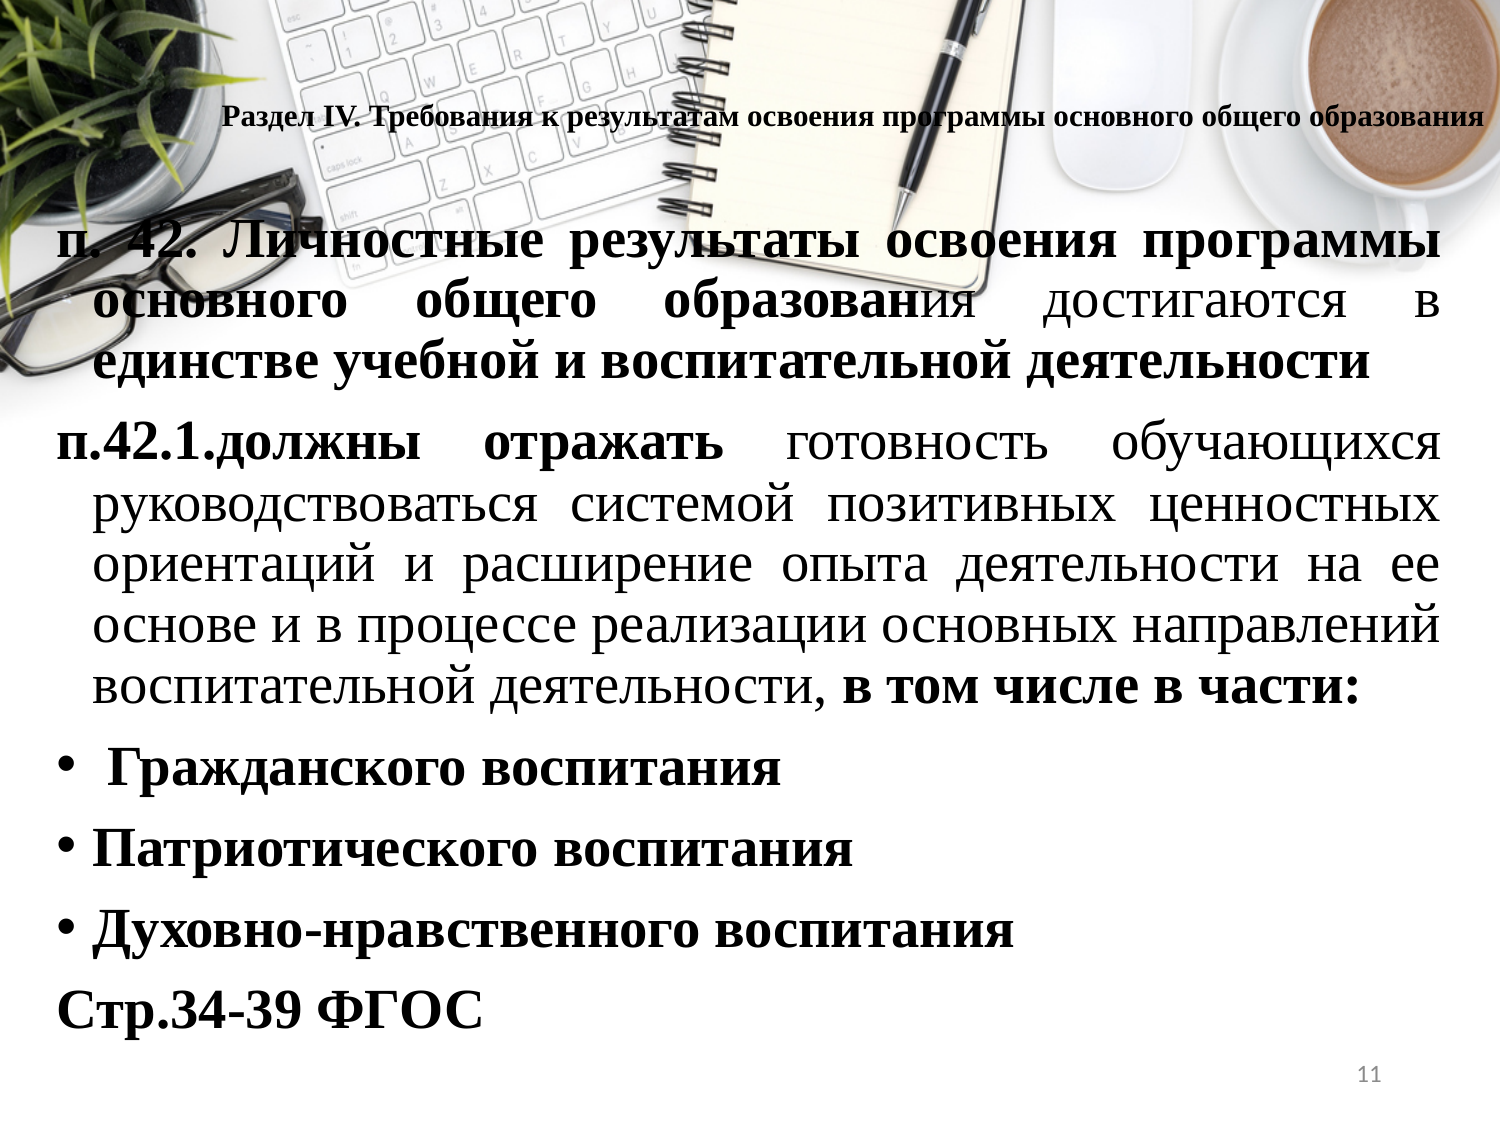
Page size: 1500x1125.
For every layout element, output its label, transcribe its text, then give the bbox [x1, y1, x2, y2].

list п. 42. Личностные результаты освоения программы основного общего образования достигаются в единстве учебной и воспитательной деятельности п.42.1.должны отражать готовность обучающихся руководствоваться системой позитивных ценностных ориентаций и расширение опыта деятельности на ее основе и в процессе реализации основных направлений воспитательной деятельности, в том числе в части: Гражданского воспитания Патриотического воспитания Духовно-нравственного воспитания Стр.34-39 ФГОС [41, 200, 1457, 1085]
slide_number 11 [1059, 1042, 1397, 1103]
title Раздел IV. Требования к результатам освоения программы основного общего образования [206, 46, 1500, 190]
picture [0, 0, 1500, 1125]
